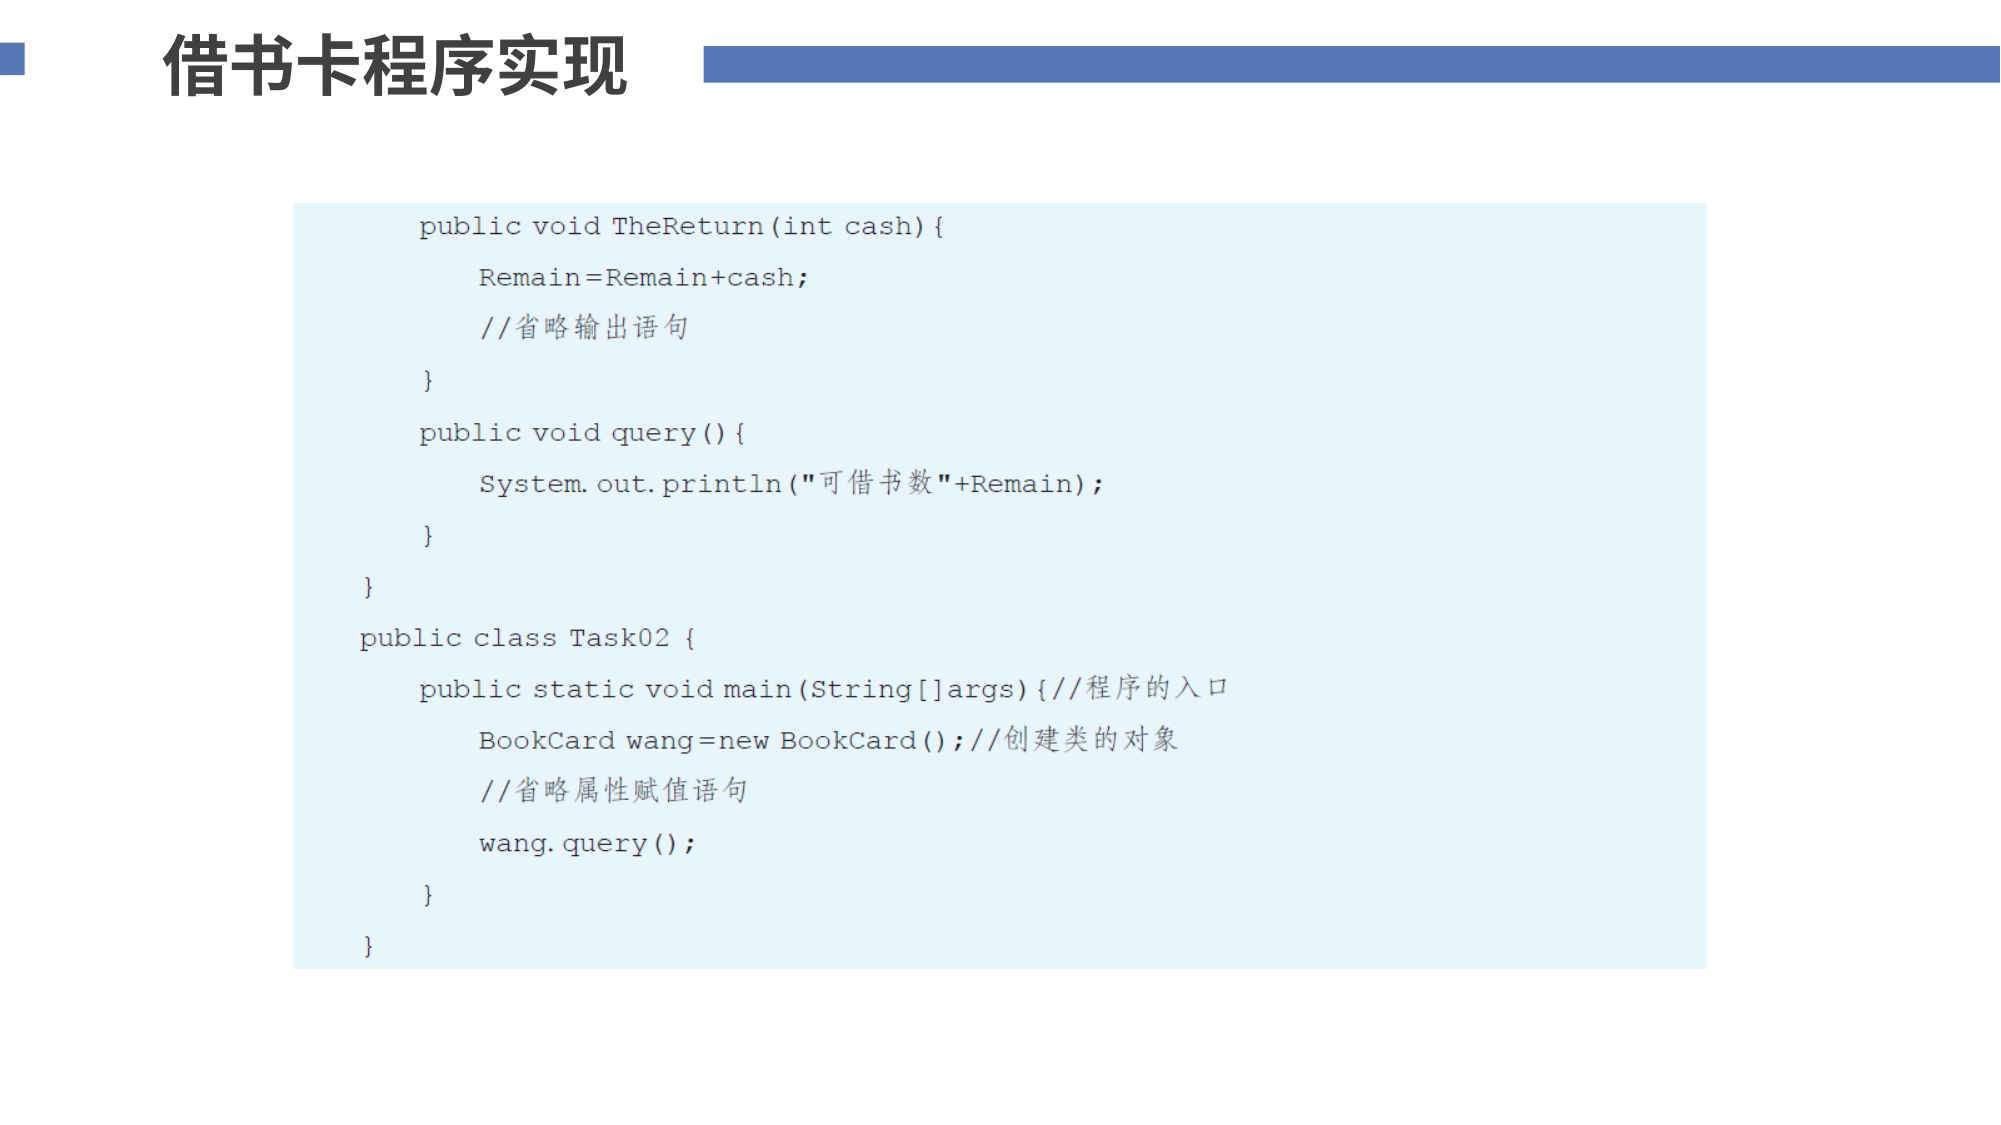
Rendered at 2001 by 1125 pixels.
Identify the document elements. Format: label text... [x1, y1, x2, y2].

text_box [702, 45, 2000, 84]
text_box [0, 41, 26, 76]
picture [292, 203, 1707, 969]
text_box 借书卡程序实现 [162, 23, 634, 104]
